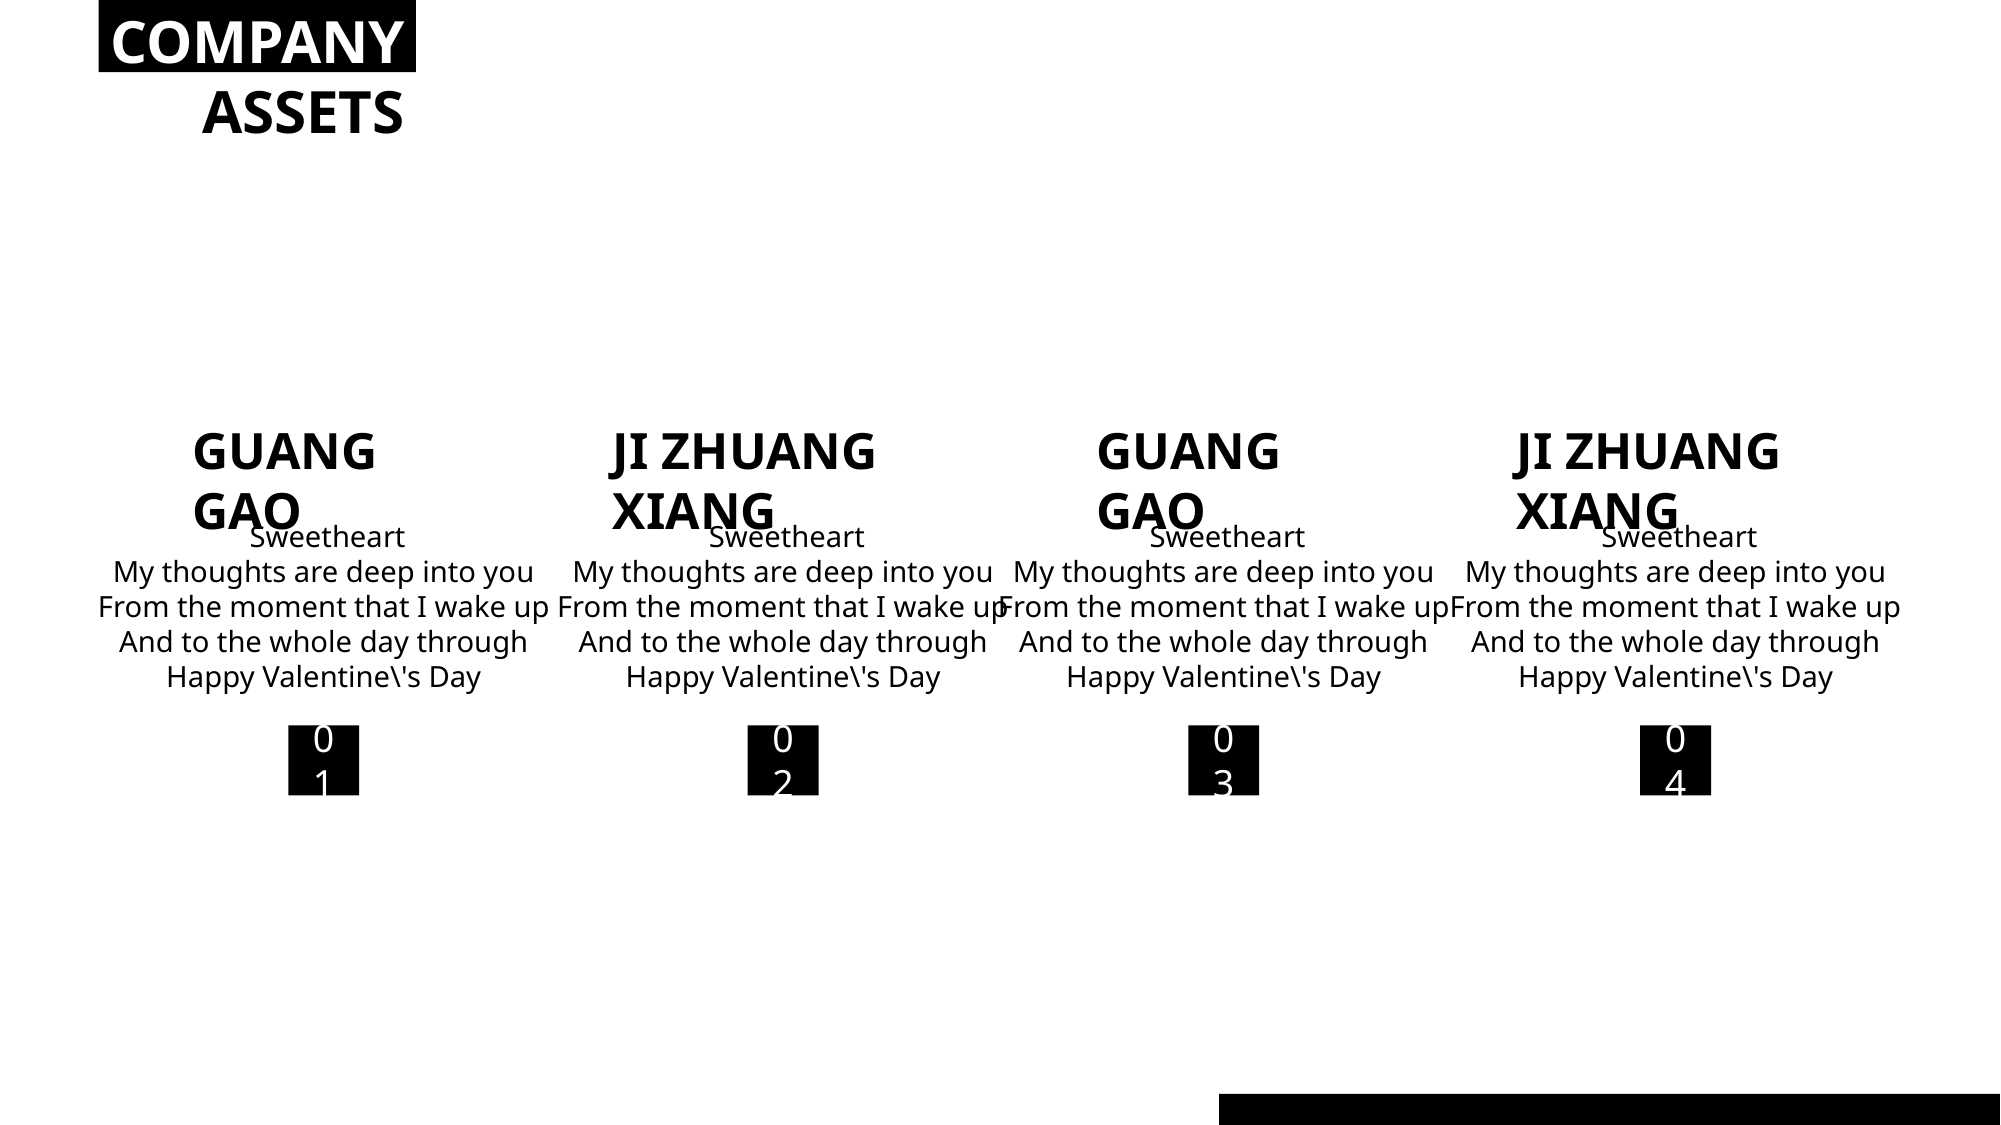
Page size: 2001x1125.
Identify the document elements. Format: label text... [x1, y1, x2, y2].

text_box JI ZHUANG XIANG [1501, 412, 1915, 547]
text_box Sweetheart My thoughts are deep into you From the moment that I wake up And to the whole day through Happy Valentine\'s Day [57, 510, 516, 701]
text_box 01 [287, 724, 360, 796]
text_box Sweetheart My thoughts are deep into you From the moment that I wake up And to the whole day through Happy Valentine\'s Day [516, 510, 957, 701]
text_box Sweetheart My thoughts are deep into you From the moment that I wake up And to the whole day through Happy Valentine\'s Day [1408, 510, 1950, 701]
text_box COMPANY ASSETS [95, 0, 420, 153]
text_box 04 [1639, 724, 1712, 796]
text_box JI ZHUANG XIANG [598, 412, 1011, 547]
text_box [1218, 1093, 2000, 1125]
text_box Sweetheart My thoughts are deep into you From the moment that I wake up And to the whole day through Happy Valentine\'s Day [957, 510, 1408, 701]
text_box GUANG GAO [177, 412, 478, 547]
text_box 02 [747, 724, 820, 796]
text_box GUANG GAO [1081, 412, 1381, 547]
text_box 03 [1187, 724, 1260, 796]
